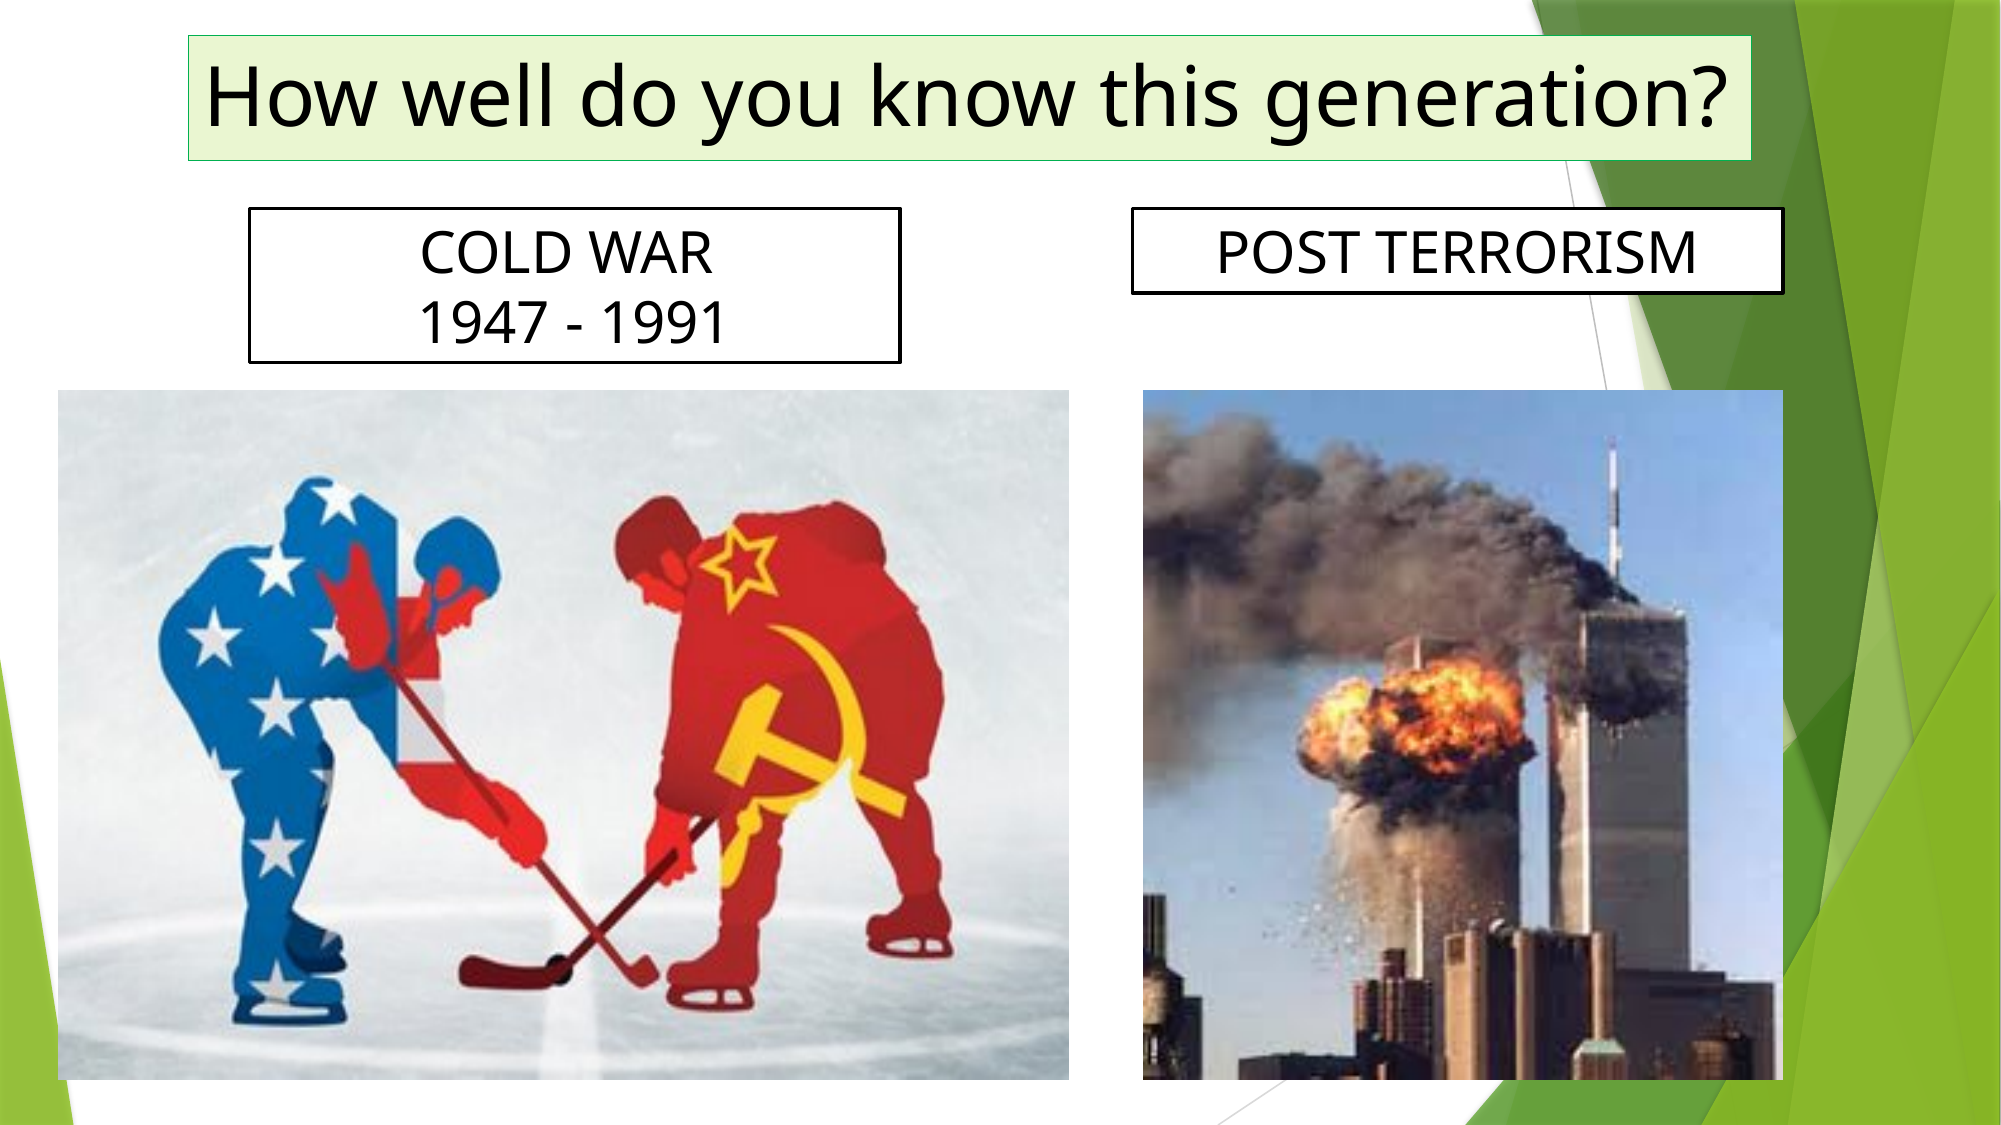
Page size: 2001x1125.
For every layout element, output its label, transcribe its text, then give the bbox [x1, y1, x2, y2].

text_box How well do you know this generation? [188, 35, 1752, 161]
text_box COLD WAR 1947 - 1991 [248, 207, 902, 364]
picture [1142, 389, 1784, 1081]
picture [58, 389, 1070, 1081]
text_box POST TERRORISM [1131, 207, 1785, 295]
